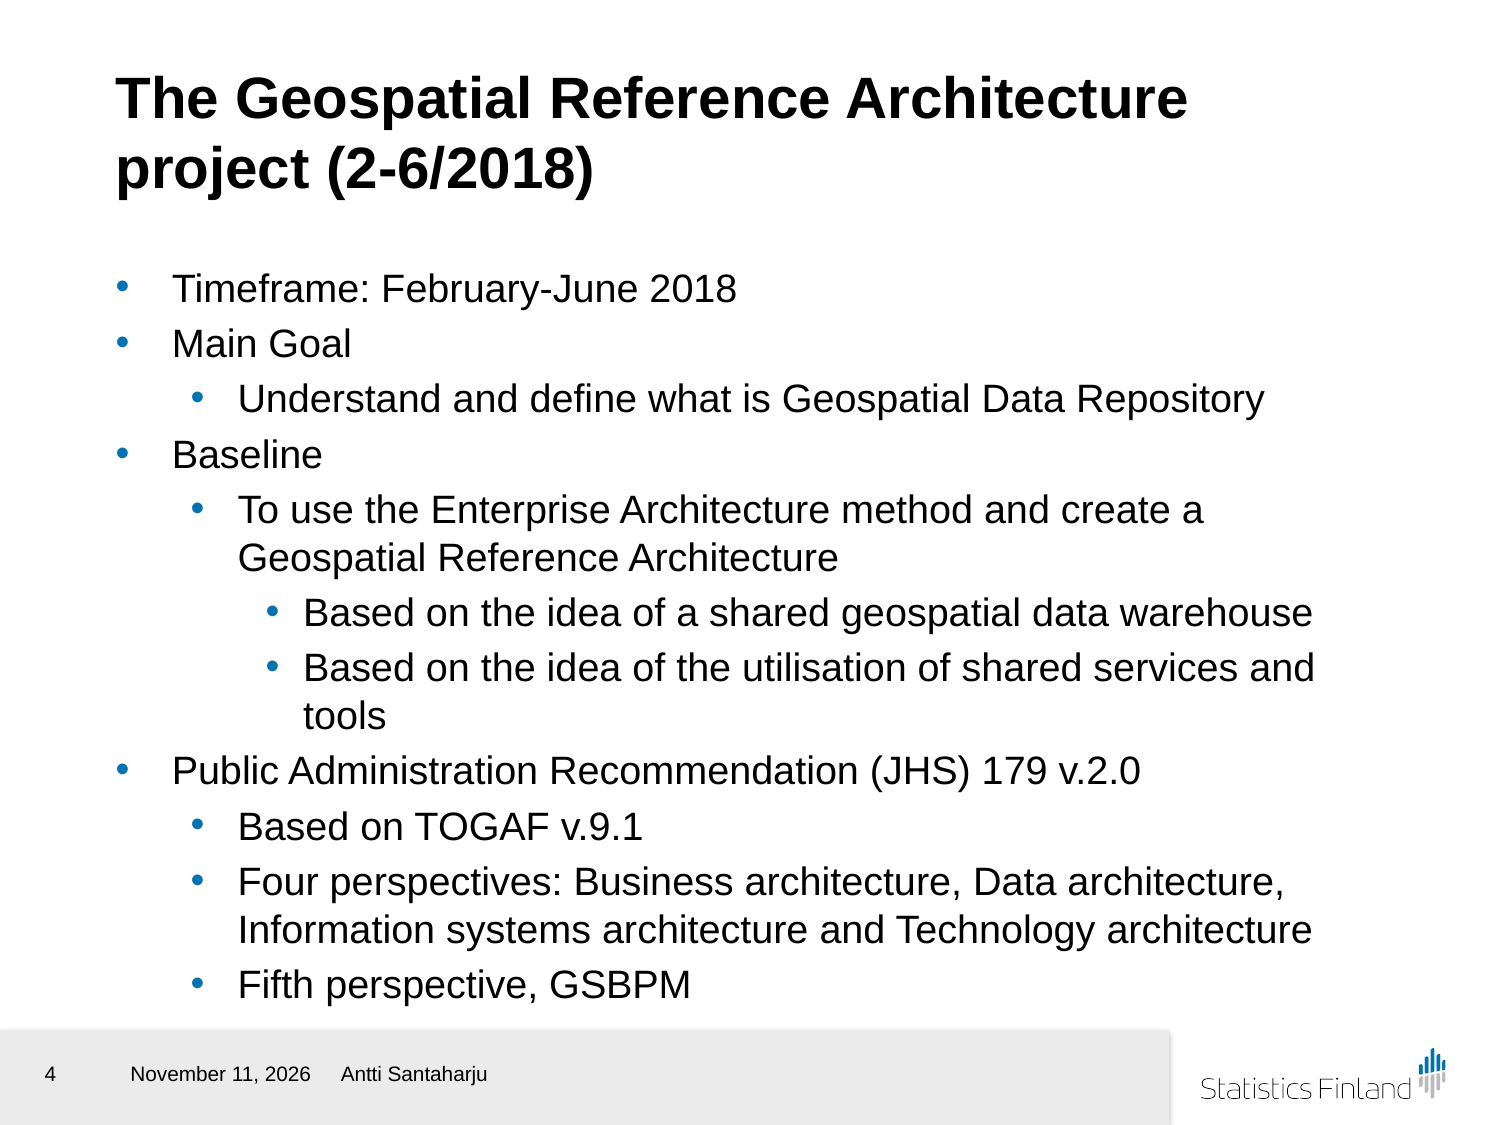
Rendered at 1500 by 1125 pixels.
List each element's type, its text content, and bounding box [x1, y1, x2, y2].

picture [1201, 1048, 1446, 1099]
list Timeframe: February-June 2018 Main Goal Understand and define what is Geospatial Data Repository Baseline To use the Enterprise Architecture method and create a Geospatial Reference Architecture Based on the idea of a shared geospatial data warehouse Based on the idea of the utilisation of shared services and tools Public Administration Recommendation (JHS) 179 v.2.0 Based on TOGAF v.9.1 Four perspectives: Business architecture, Data architecture, Information systems architecture and Technology architecture Fifth perspective, GSBPM [115, 262, 1385, 987]
title The Geospatial Reference Architecture project (2-6/2018) [115, 60, 1385, 202]
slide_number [116, 1042, 325, 1103]
slide_number 4 [0, 1042, 116, 1103]
footer Antti Santaharju [325, 1042, 801, 1103]
